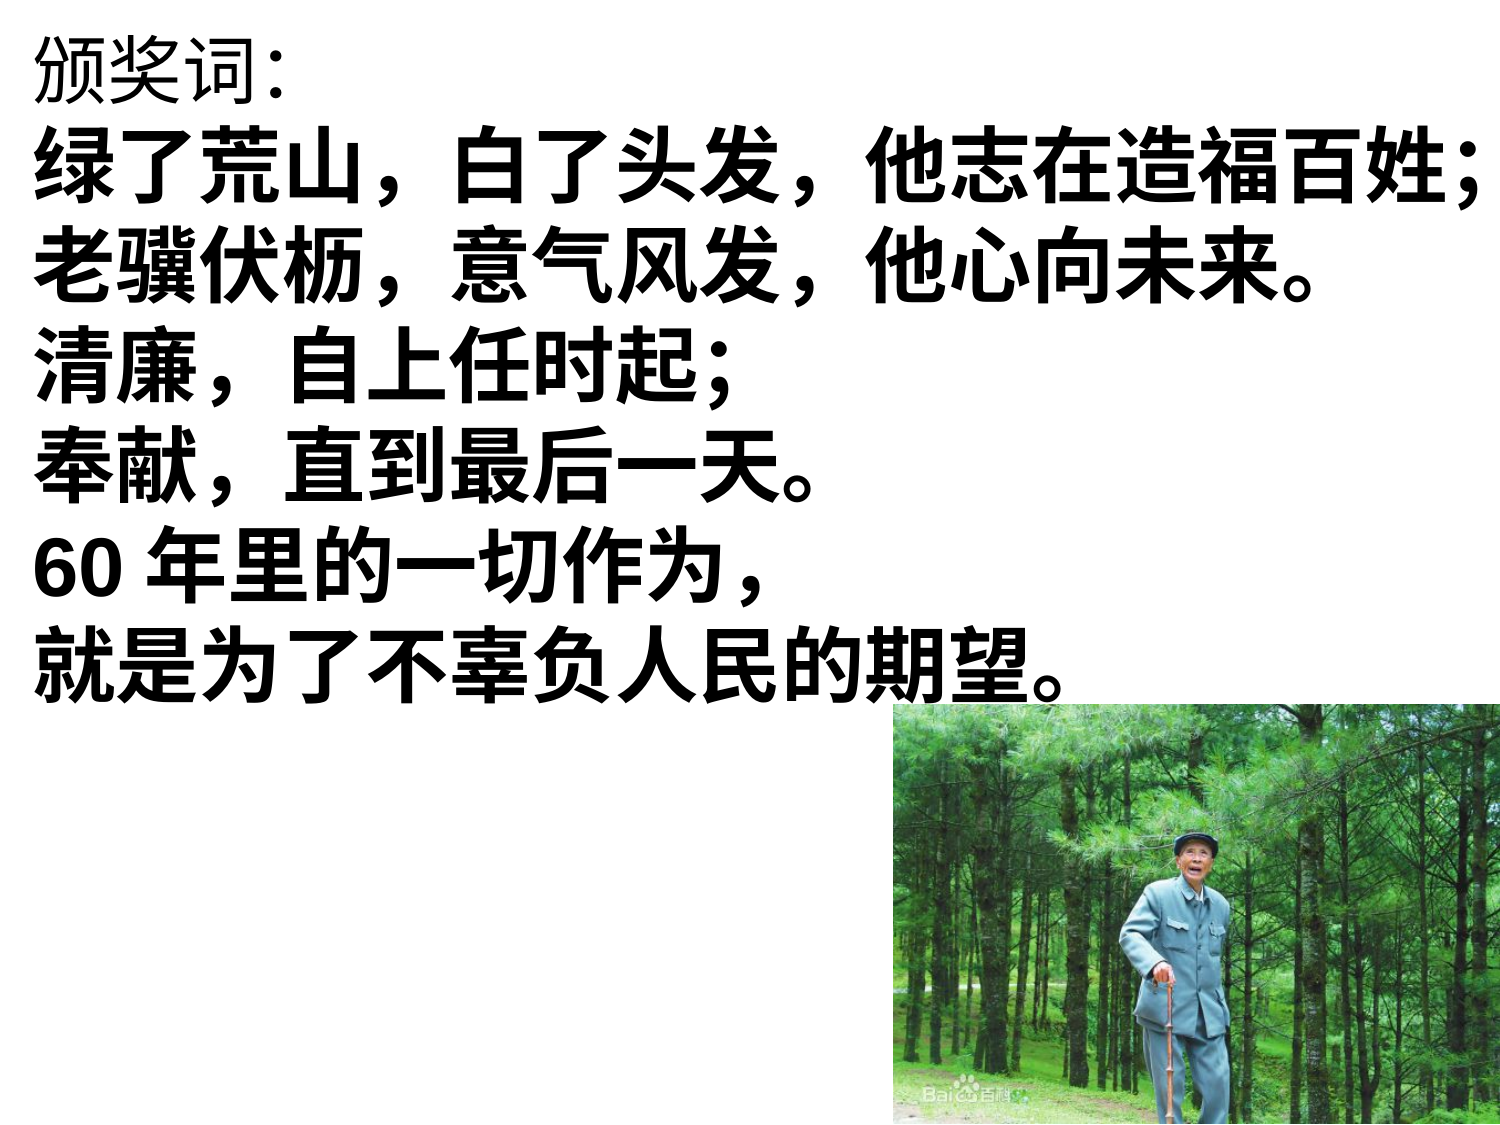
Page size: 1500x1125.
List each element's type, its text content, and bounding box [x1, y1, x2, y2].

text_box 颁奖词： 绿了荒山，白了头发，他志在造福百姓； 老骥伏枥，意气风发，他心向未来。 清廉，自上任时起； 奉献，直到最后一天。 60年里的一切作为， 就是为了不辜负人民的期望。 [17, 15, 1488, 721]
picture [892, 704, 1500, 1124]
